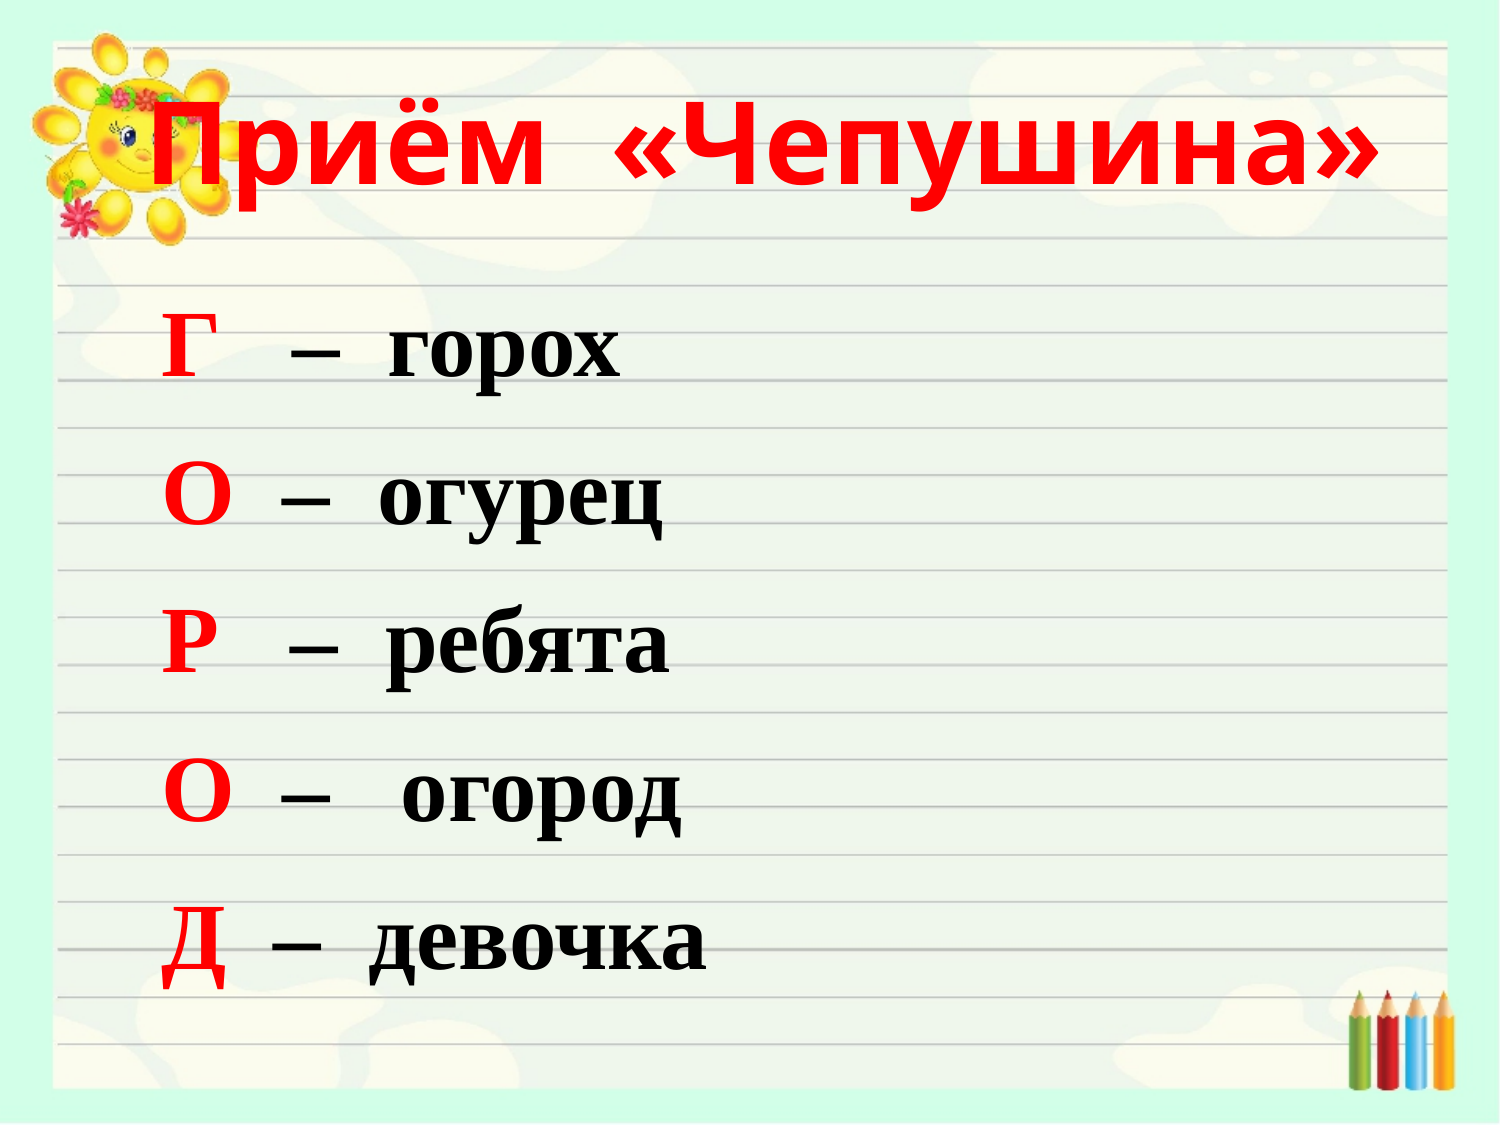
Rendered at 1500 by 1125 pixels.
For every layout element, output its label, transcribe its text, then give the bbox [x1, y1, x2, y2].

title Приём «Чепушина» [75, 45, 1425, 233]
picture [0, 0, 1500, 1125]
list Г – горох О – огурец Р – ребята О – огород Д – девочка [75, 262, 1425, 1005]
